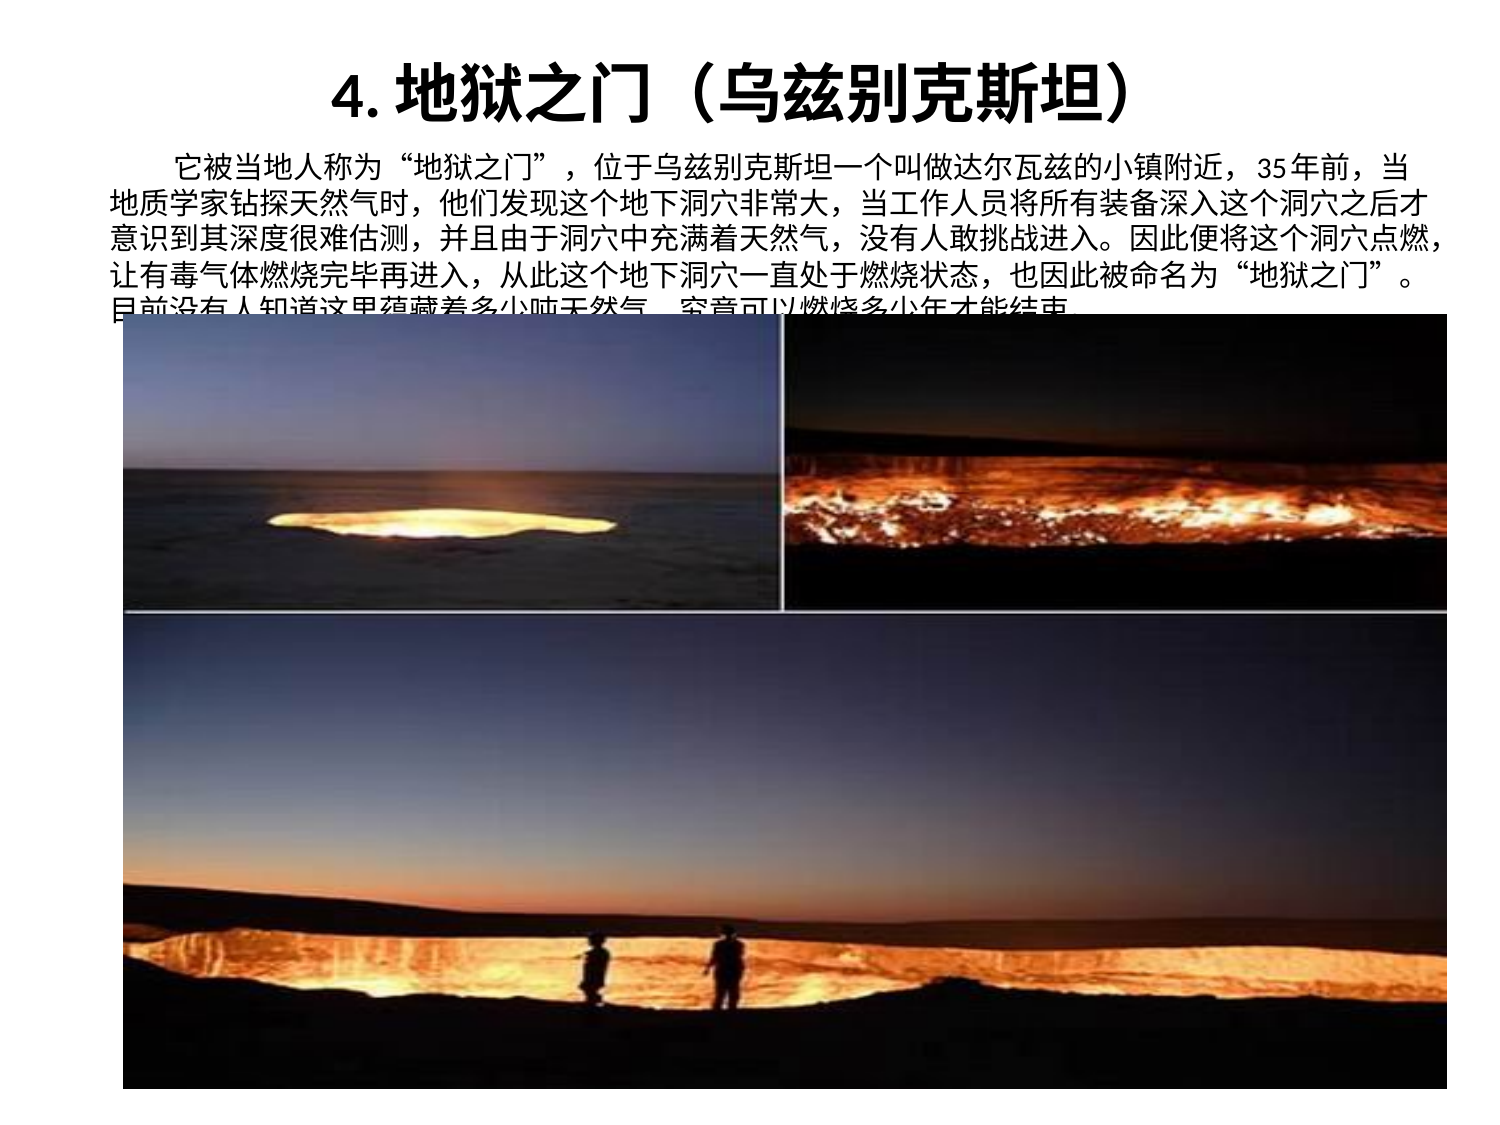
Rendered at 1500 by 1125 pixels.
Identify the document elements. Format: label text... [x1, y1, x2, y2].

list 它被当地人称为“地狱之门”，位于乌兹别克斯坦一个叫做达尔瓦兹的小镇附近，35年前，当地质学家钻探天然气时，他们发现这个地下洞穴非常大，当工作人员将所有装备深入这个洞穴之后才意识到其深度很难估测，并且由于洞穴中充满着天然气，没有人敢挑战进入。因此便将这个洞穴点燃，让有毒气体燃烧完毕再进入，从此这个地下洞穴一直处于燃烧状态，也因此被命名为“地狱之门”。目前没有人知道这里蕴藏着多少吨天然气，究竟可以燃烧多少年才能结束。 [41, 140, 1447, 340]
title 4.地狱之门（乌兹别克斯坦） [75, 45, 1425, 140]
picture [123, 314, 1448, 1089]
